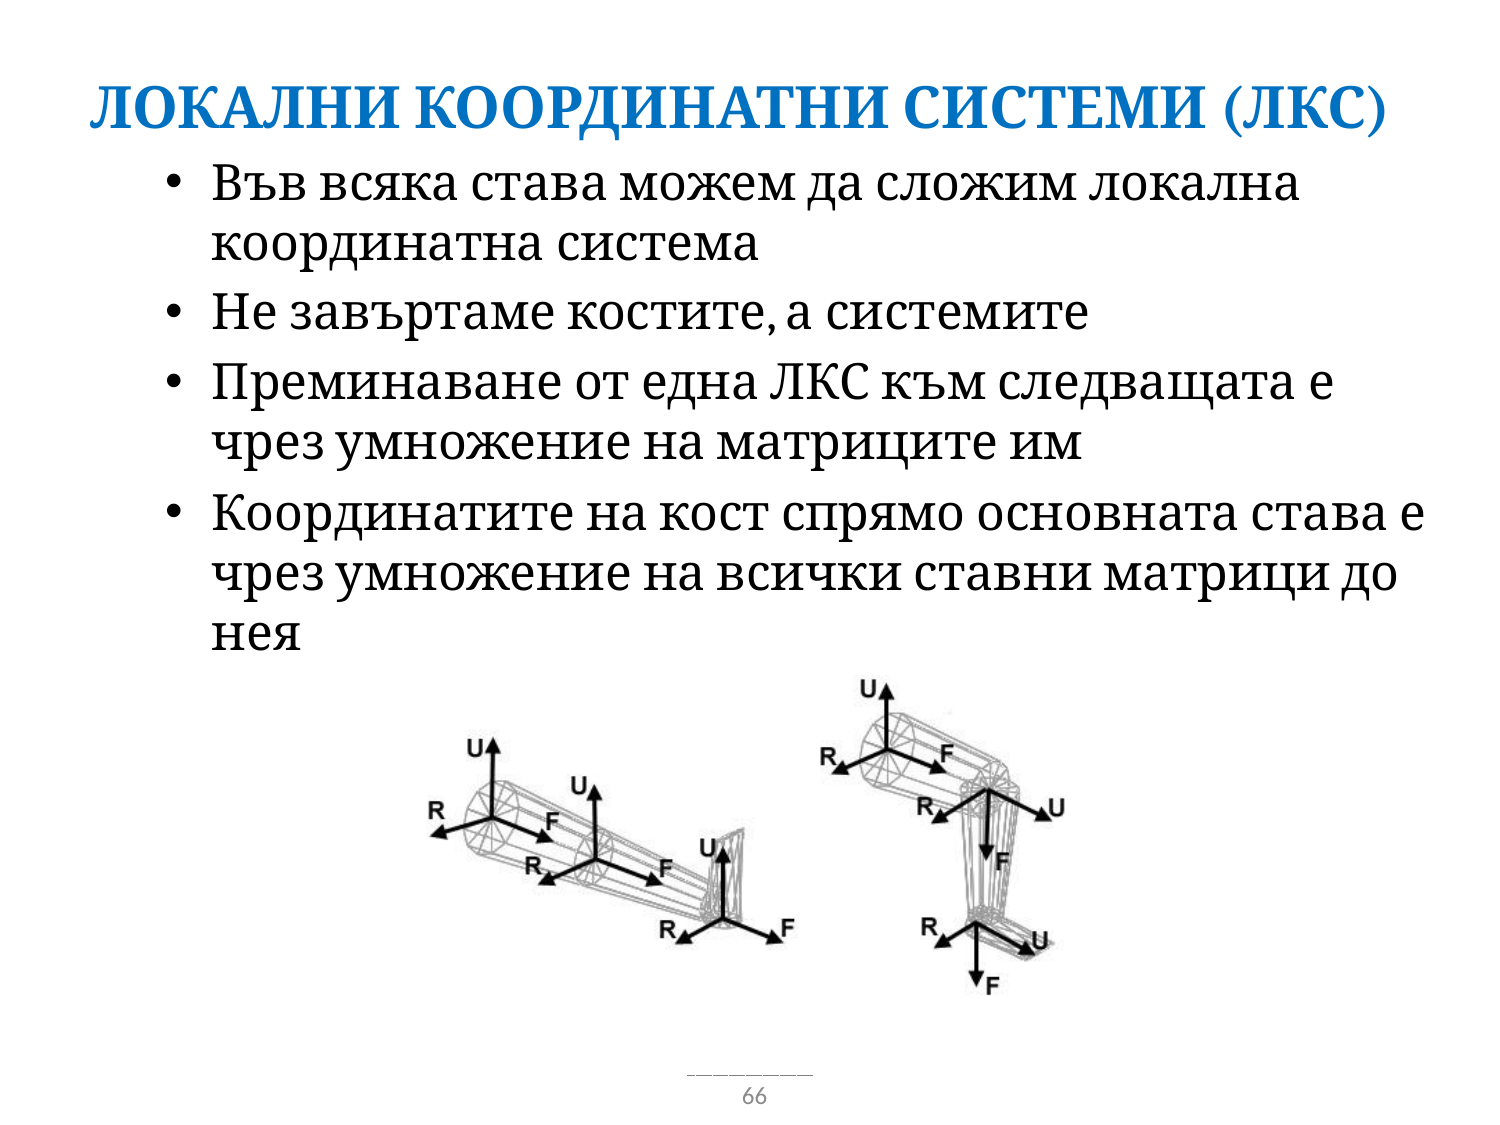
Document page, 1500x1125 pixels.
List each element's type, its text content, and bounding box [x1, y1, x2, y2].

picture [426, 674, 1070, 1001]
slide_number 66 [579, 1065, 930, 1125]
list Локални координатни системи (ЛКС) Във всяка става можем да сложим локална координатна система Не завъртаме костите, а системите Преминаване от една ЛКС към следващата е чрез умножение на матриците им Координатите на кост спрямо основната става е чрез умножение на всички ставни матрици до нея [75, 62, 1450, 1063]
